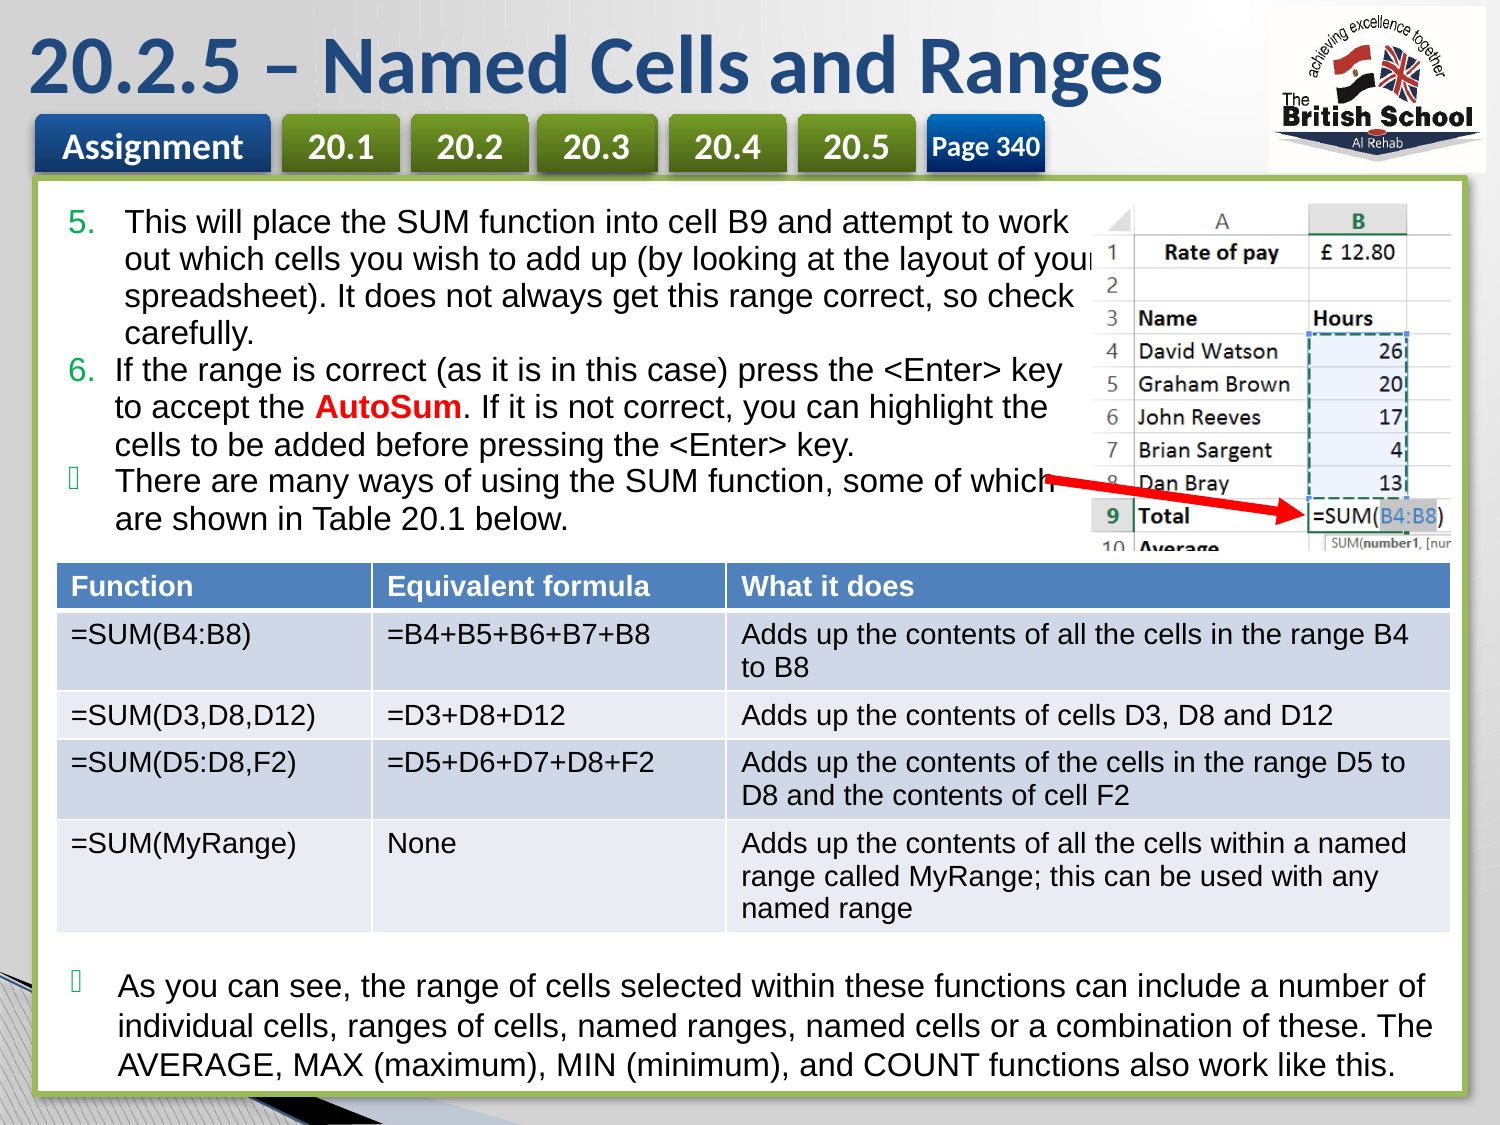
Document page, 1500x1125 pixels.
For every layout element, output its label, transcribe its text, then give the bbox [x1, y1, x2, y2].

table_cell =SUM(MyRange) [57, 820, 371, 932]
table_cell =SUM(D3,D8,D12) [57, 692, 371, 738]
table_cell =D5+D6+D7+D8+F2 [373, 740, 725, 819]
table_cell Adds up the contents of cells D3, D8 and D12 [727, 692, 1450, 738]
table_cell =SUM(B4:B8) [57, 613, 371, 690]
table_cell Adds up the contents of the cells in the range D5 to D8 and the contents of cell F2 [727, 740, 1450, 819]
table_header Function [57, 563, 371, 608]
title 20.2.5 – Named Cells and Ranges [14, 6, 1270, 114]
picture [1091, 193, 1452, 551]
table_header What it does [727, 563, 1450, 608]
table_cell =SUM(D5:D8,F2) [57, 740, 371, 819]
picture [1269, 6, 1487, 173]
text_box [1045, 478, 1306, 516]
text_box As you can see, the range of cells selected within these functions can include a number of individual cells, ranges of cells, named ranges, named cells or a combination of these. The AVERAGE, MAX (maximum), MIN (minimum), and COUNT functions also work like this. [55, 957, 1451, 1125]
table_cell None [373, 820, 725, 932]
table_cell Adds up the contents of all the cells within a named range called MyRange; this can be used with any named range [727, 820, 1450, 932]
table_cell Adds up the contents of all the cells in the range B4 to B8 [727, 613, 1450, 690]
text_box 20.3 [537, 113, 656, 173]
text_box Page 340 [927, 113, 1046, 173]
table_header This will place the SUM function into cell B9 and attempt to work out which cells you wish to add up (by looking at the layout of your spreadsheet). It does not always get this range correct, so check carefully. If the range is correct (as it is in this case) press the <Enter> key to accept the AutoSum. If it is not correct, you can highlight the cells to be added before pressing the <Enter> key. There are many ways of using the SUM function, some of which are shown in Table 20.1 below. [53, 196, 1092, 573]
table_cell =B4+B5+B6+B7+B8 [373, 613, 725, 690]
table_cell =D3+D8+D12 [373, 692, 725, 738]
table_header Equivalent formula [373, 563, 725, 608]
